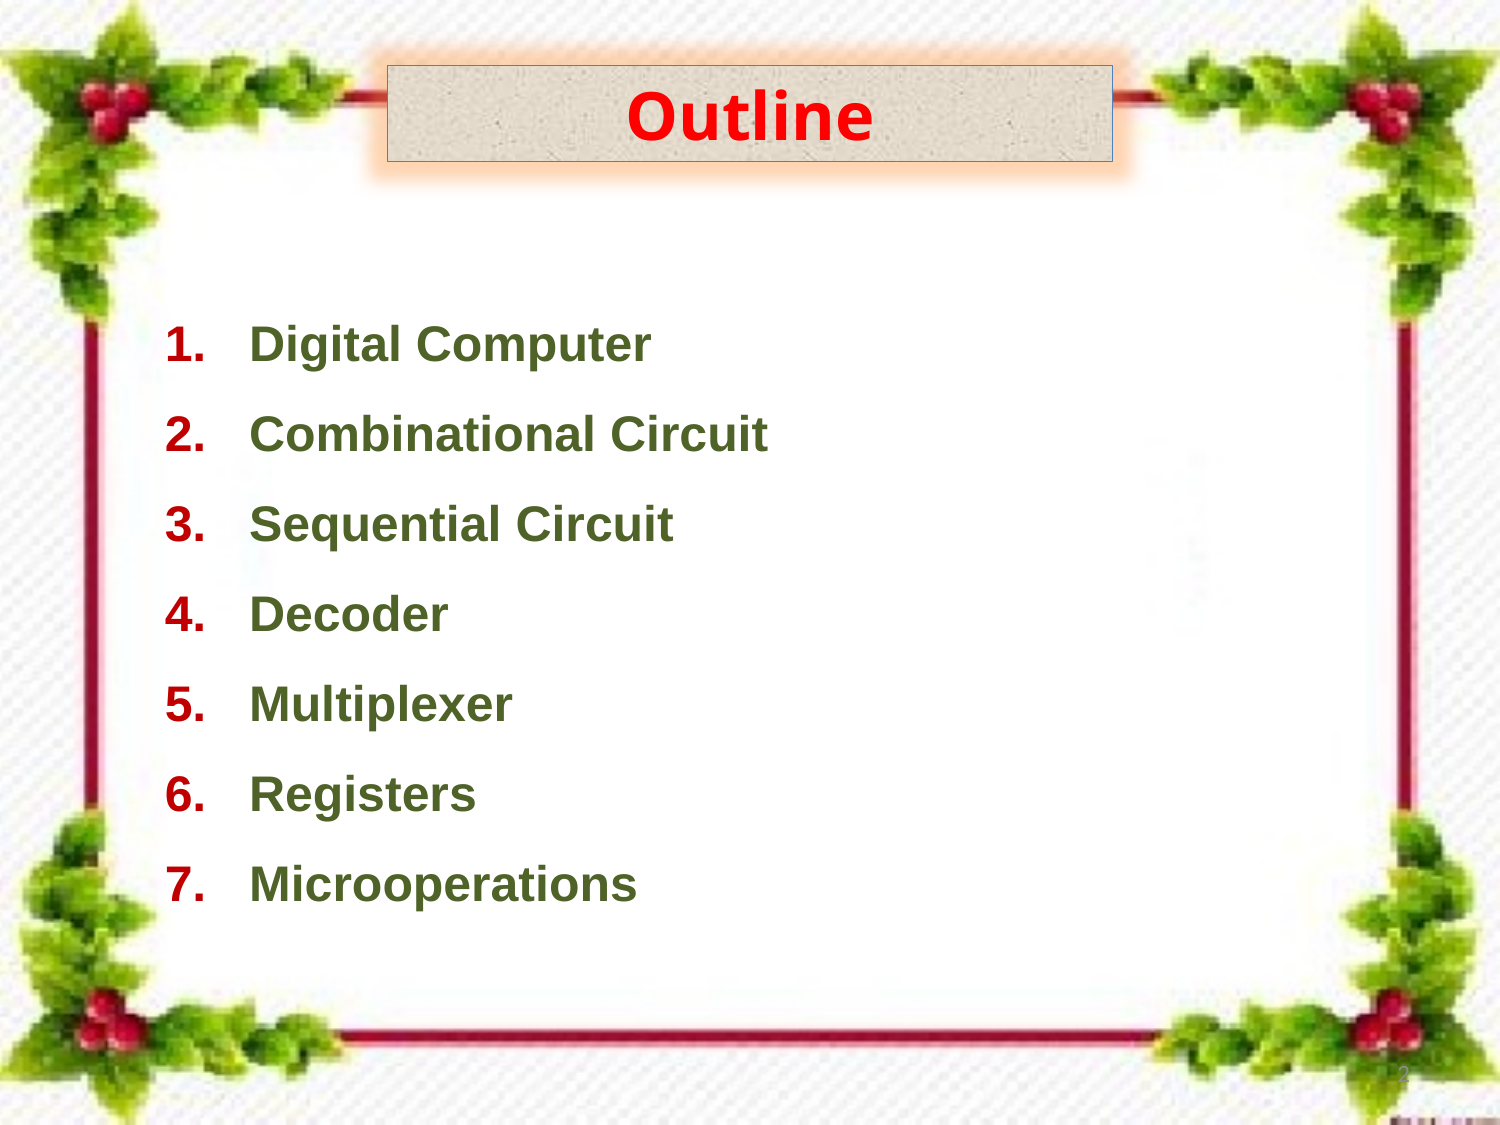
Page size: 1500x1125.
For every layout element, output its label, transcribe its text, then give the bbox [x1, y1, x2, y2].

slide_number 2 [1074, 1042, 1425, 1103]
picture [0, 0, 1500, 1125]
text_box Digital Computer Combinational Circuit Sequential Circuit Decoder Multiplexer Registers Microoperations [150, 273, 1388, 919]
text_box Outline [387, 65, 1113, 162]
